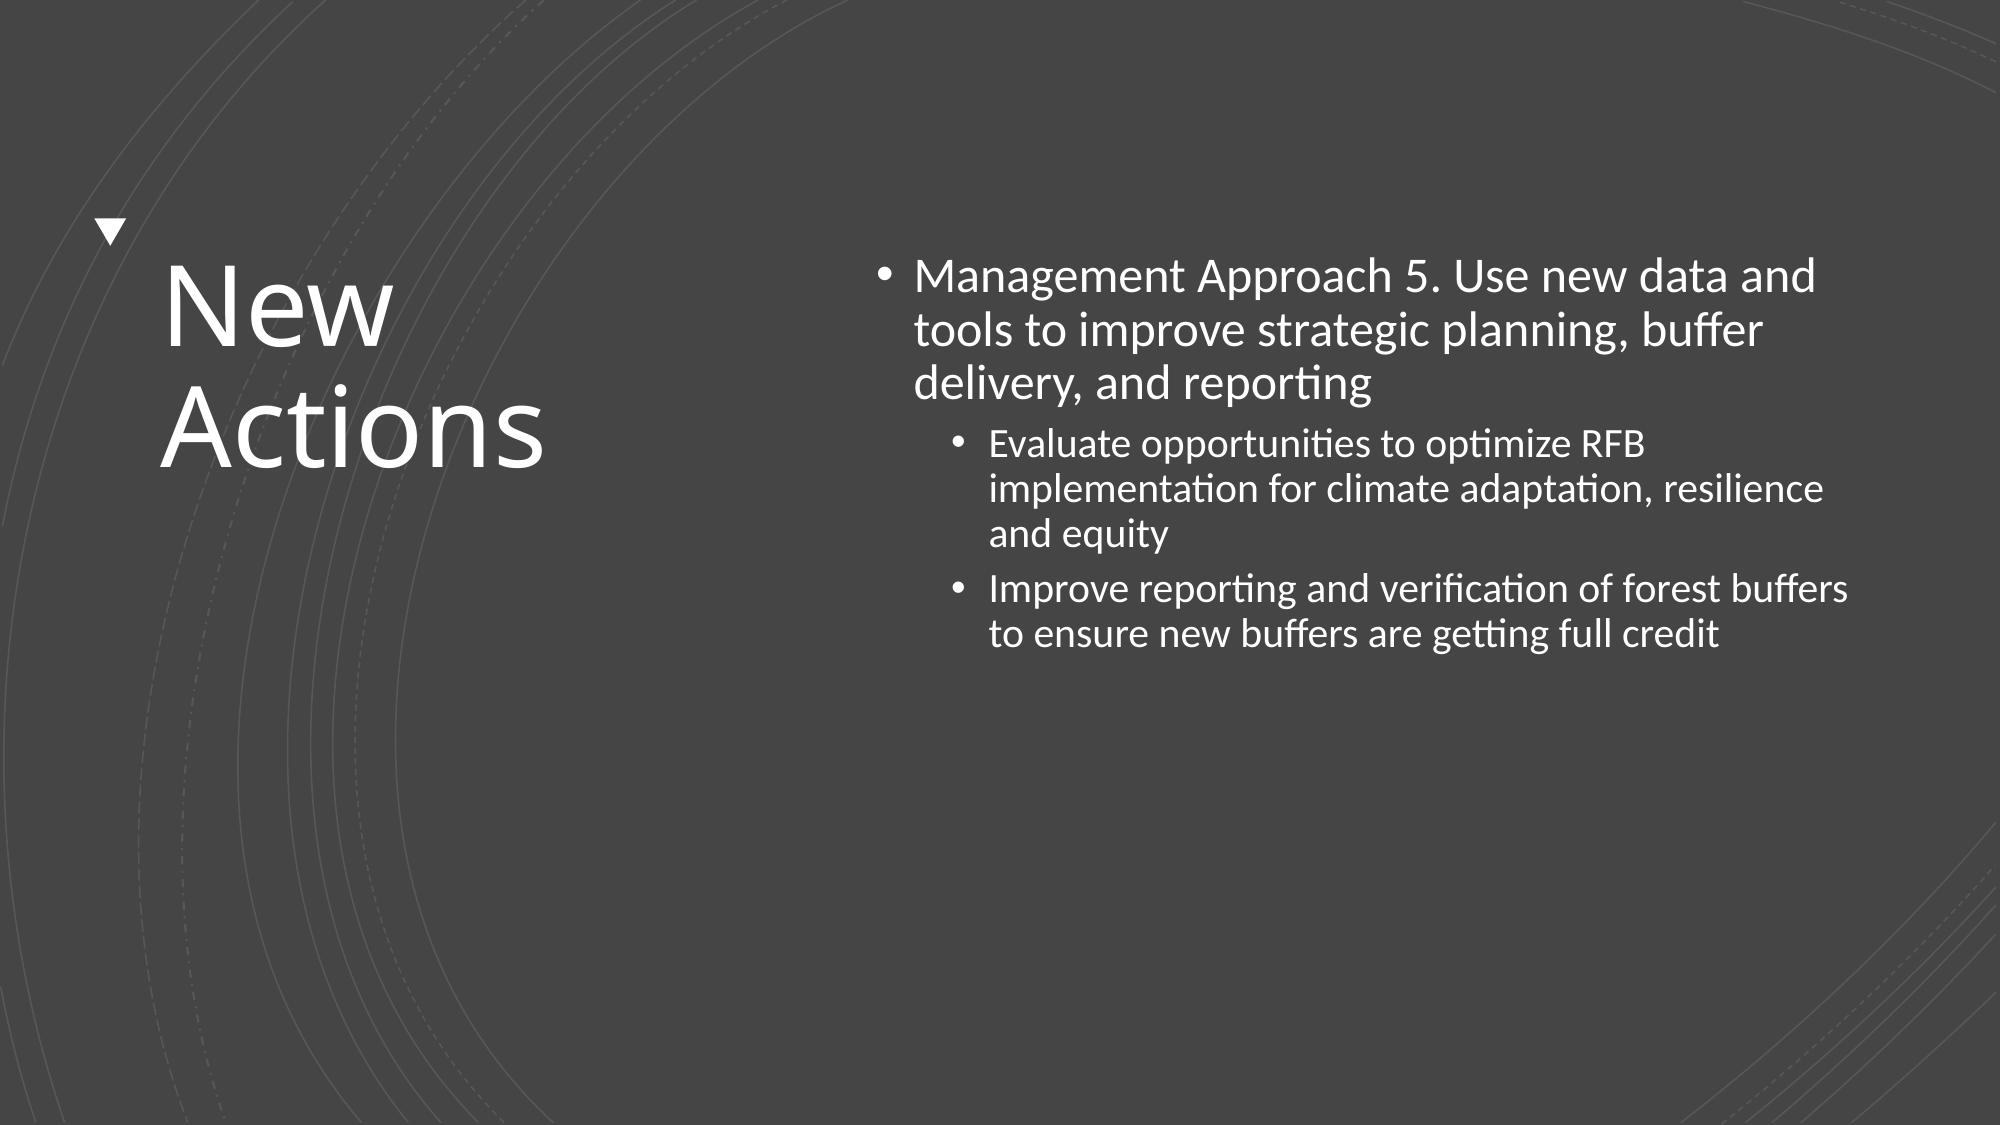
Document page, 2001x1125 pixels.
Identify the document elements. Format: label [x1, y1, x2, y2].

text_box [0, 0, 1996, 1125]
